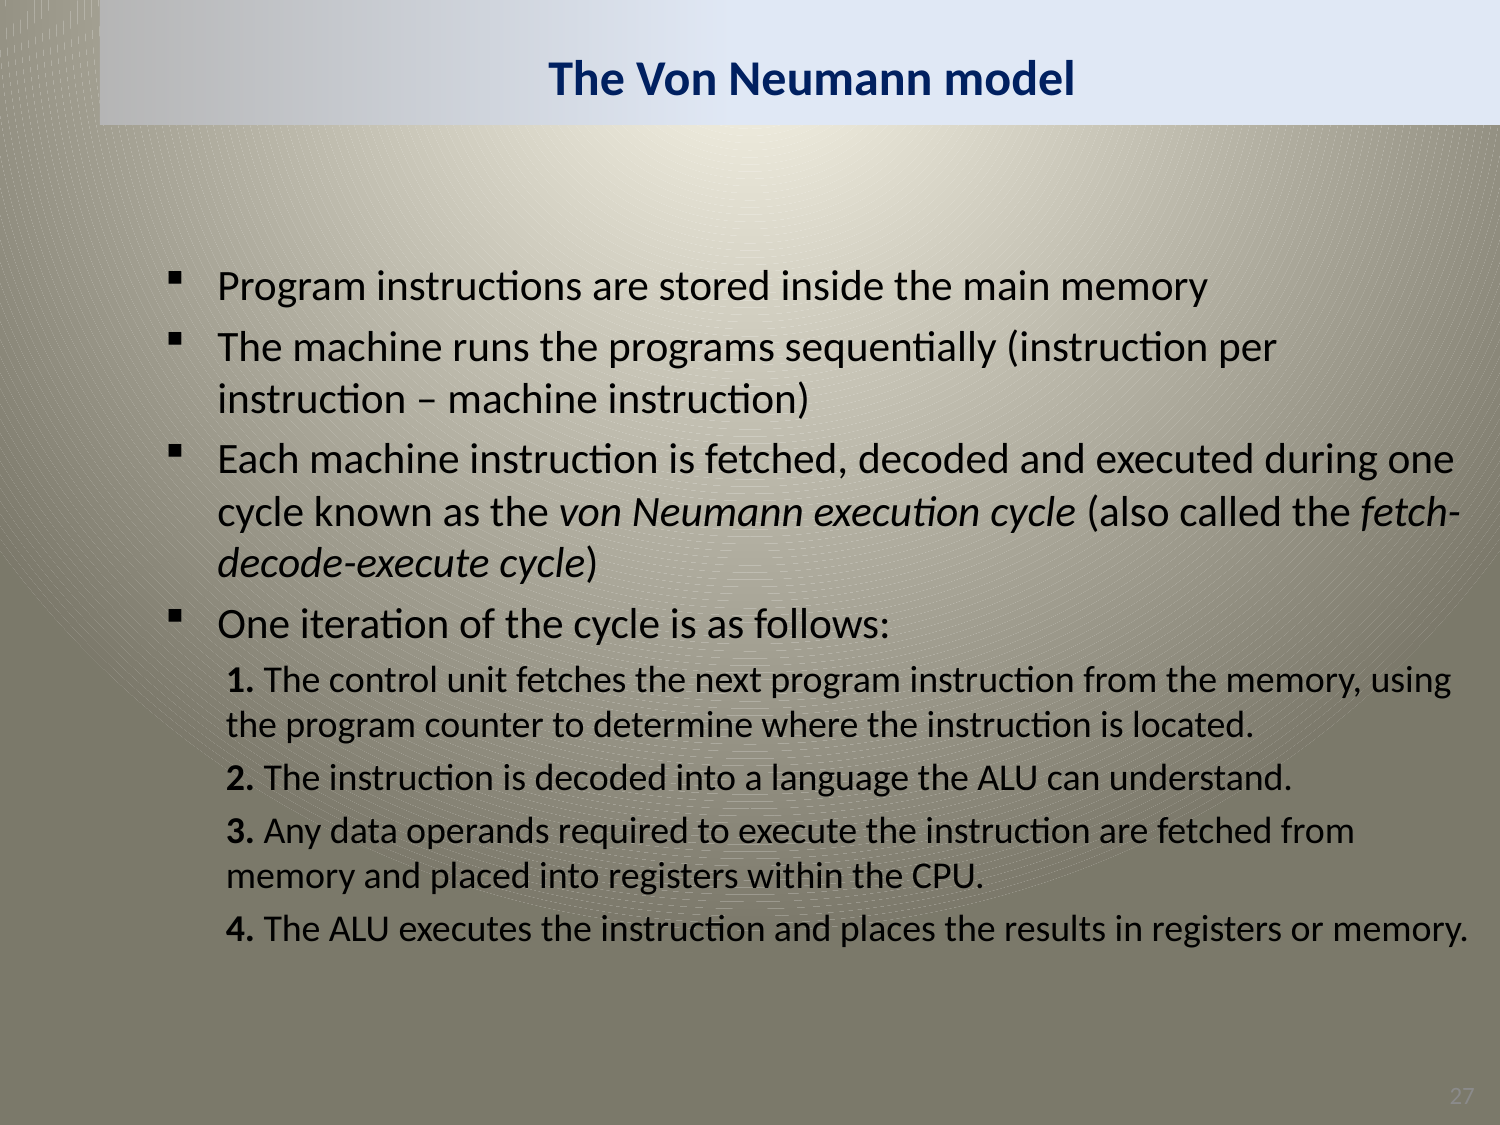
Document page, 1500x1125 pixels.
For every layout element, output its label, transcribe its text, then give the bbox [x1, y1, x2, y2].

title The Von Neumann model [135, 37, 1500, 113]
list Program instructions are stored inside the main memory The machine runs the programs sequentially (instruction per instruction – machine instruction) Each machine instruction is fetched, decoded and executed during one cycle known as the von Neumann execution cycle (also called the fetch-decode-execute cycle) One iteration of the cycle is as follows: 1. The control unit fetches the next program instruction from the memory, using the program counter to determine where the instruction is located. 2. The instruction is decoded into a language the ALU can understand. 3. Any data operands required to execute the instruction are fetched from memory and placed into registers within the CPU. 4. The ALU executes the instruction and places the results in registers or memory. [150, 249, 1488, 993]
